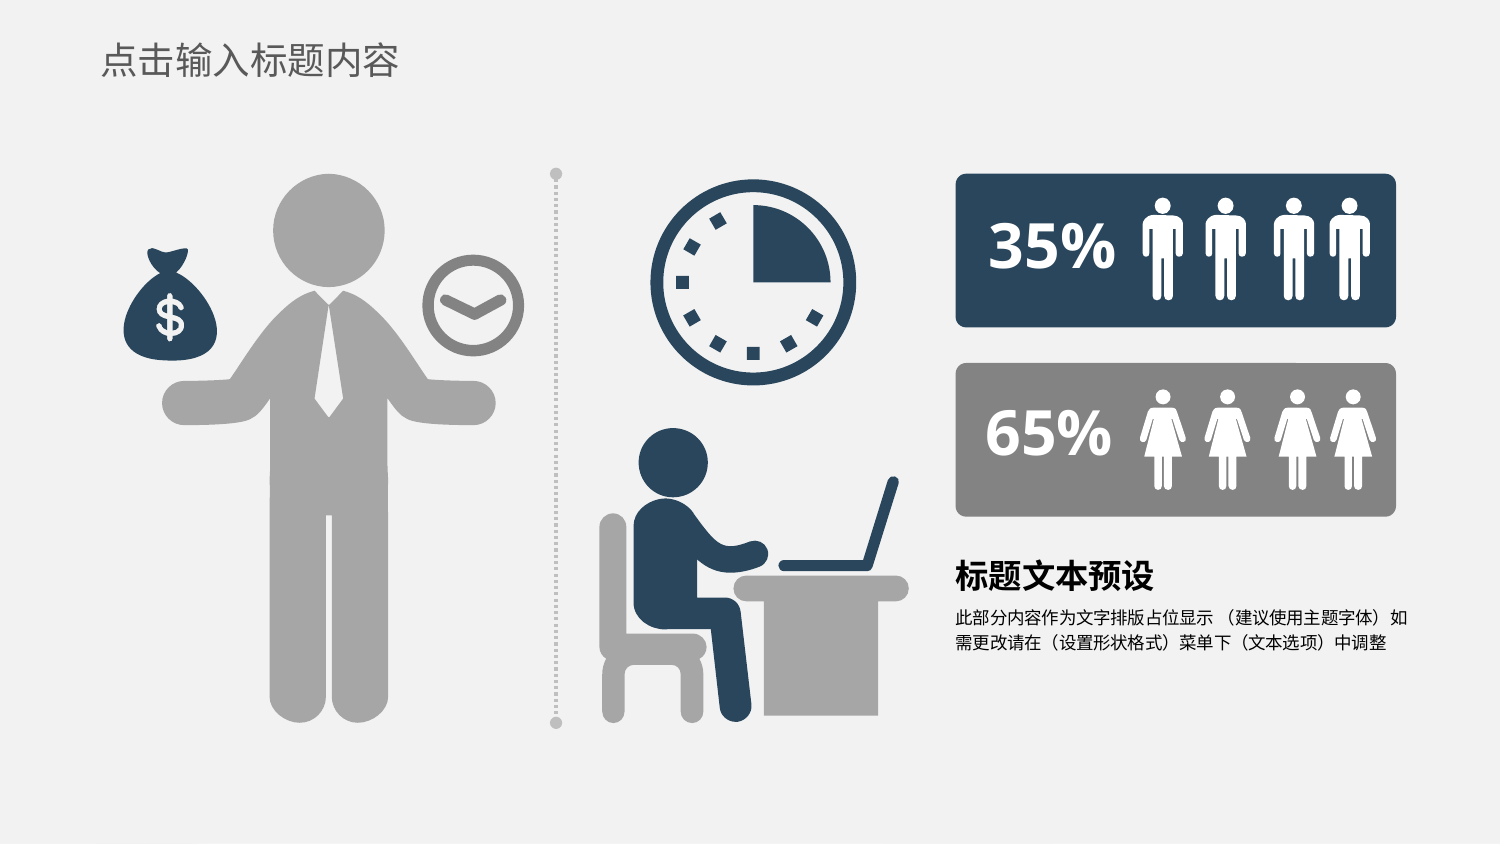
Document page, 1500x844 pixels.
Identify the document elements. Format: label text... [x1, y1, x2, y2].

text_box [93, 173, 525, 724]
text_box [1139, 389, 1377, 491]
text_box 65% [985, 392, 1112, 469]
text_box [775, 575, 909, 716]
text_box [650, 179, 857, 386]
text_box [1142, 197, 1371, 301]
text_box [955, 551, 1412, 657]
text_box [953, 360, 1399, 519]
text_box [599, 513, 628, 724]
text_box [953, 171, 1399, 330]
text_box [633, 427, 771, 722]
text_box [778, 476, 899, 572]
text_box 35% [989, 205, 1116, 282]
text_box 点击输入标题内容 [100, 28, 450, 91]
